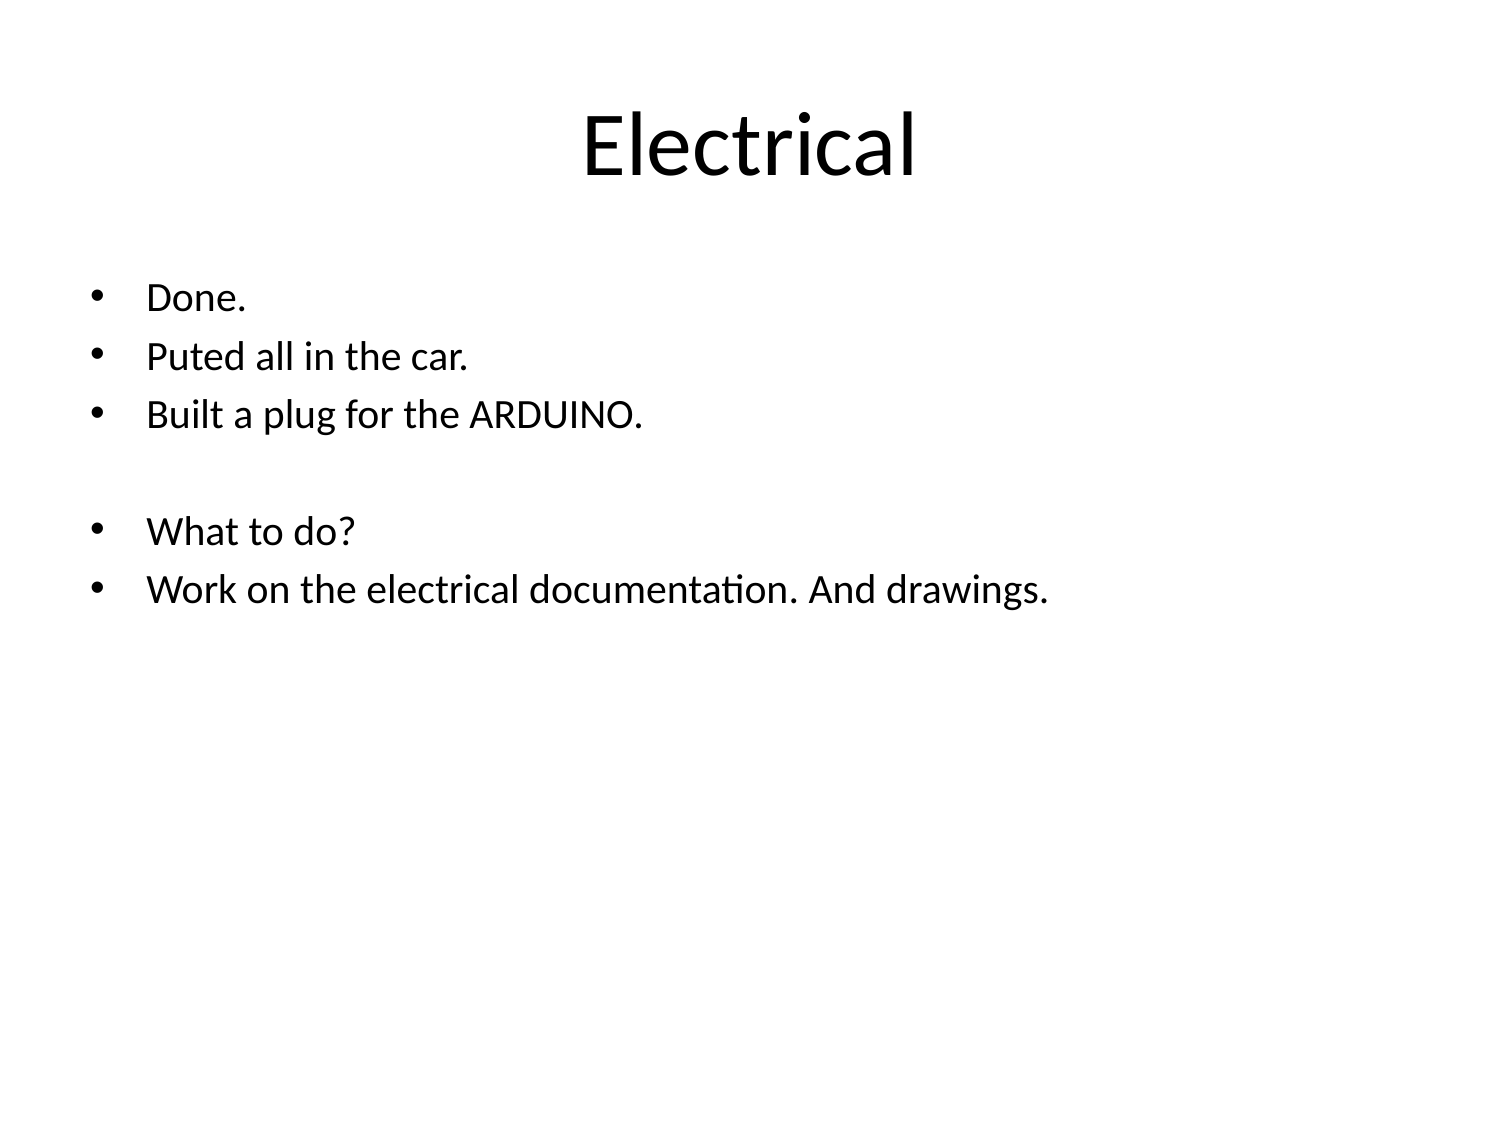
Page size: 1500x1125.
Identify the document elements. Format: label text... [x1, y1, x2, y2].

title Electrical [75, 45, 1425, 233]
list Done. Puted all in the car. Built a plug for the ARDUINO. What to do? Work on the electrical documentation. And drawings. [75, 262, 1425, 1005]
